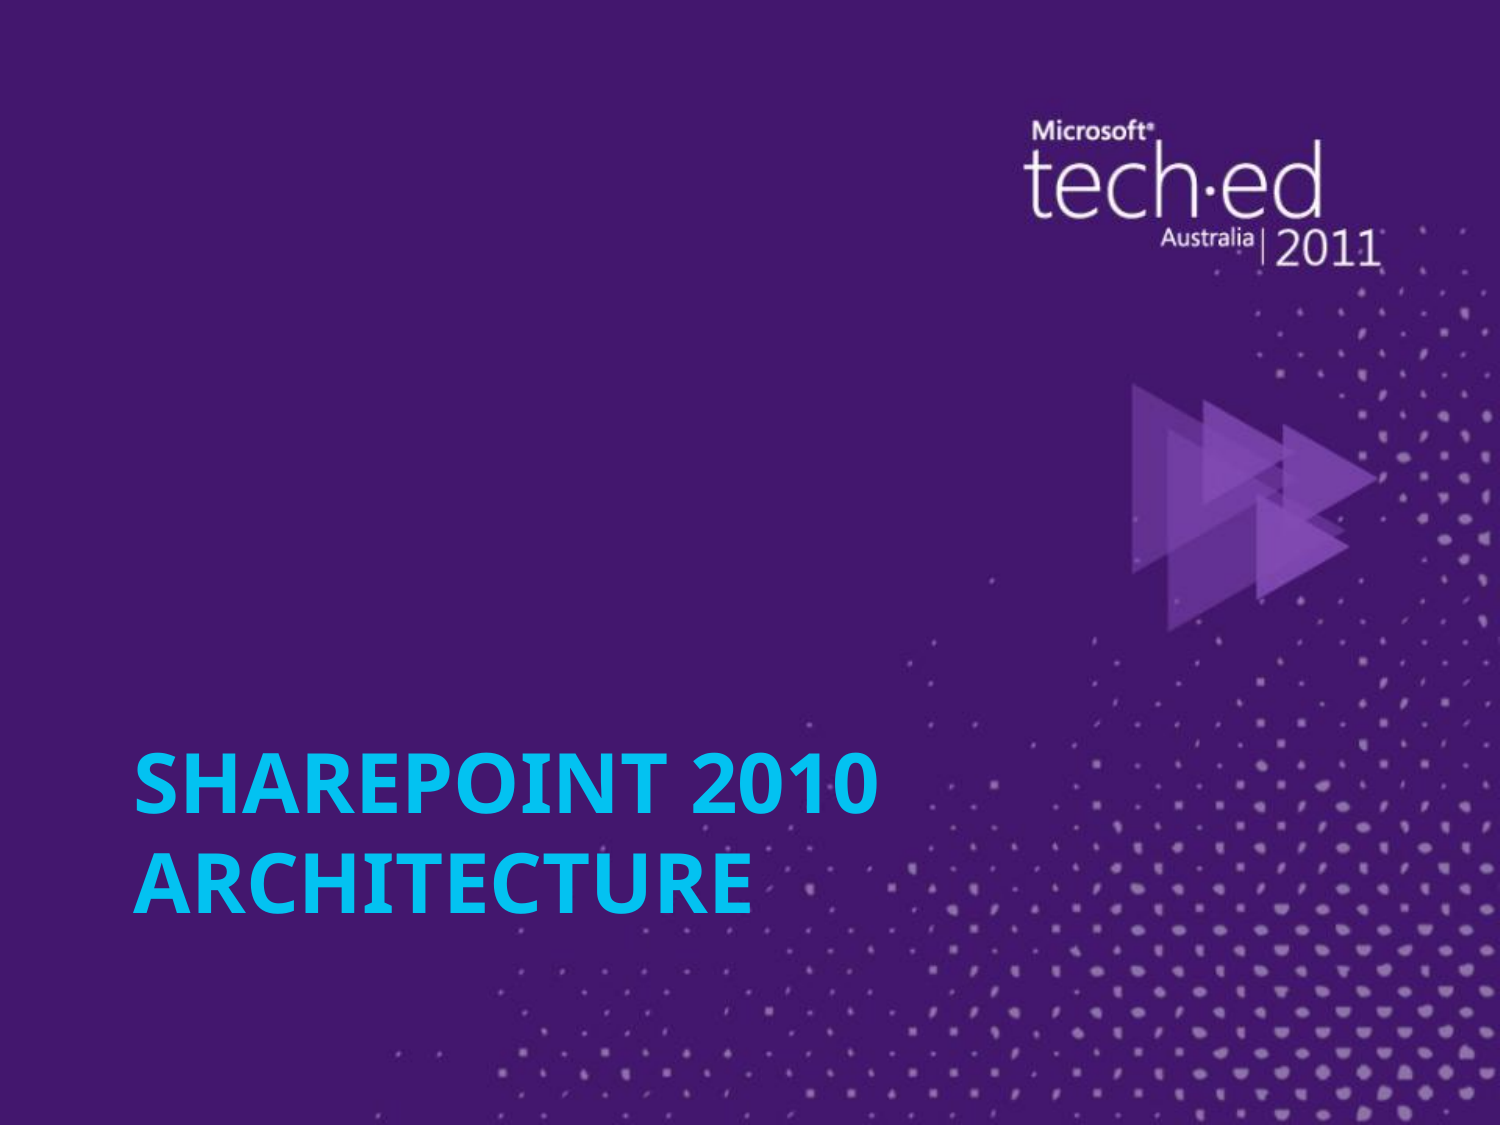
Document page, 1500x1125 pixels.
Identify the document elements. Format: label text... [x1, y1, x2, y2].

picture [0, 0, 1500, 1125]
title SharePoint 2010 Architecture [118, 722, 1394, 947]
